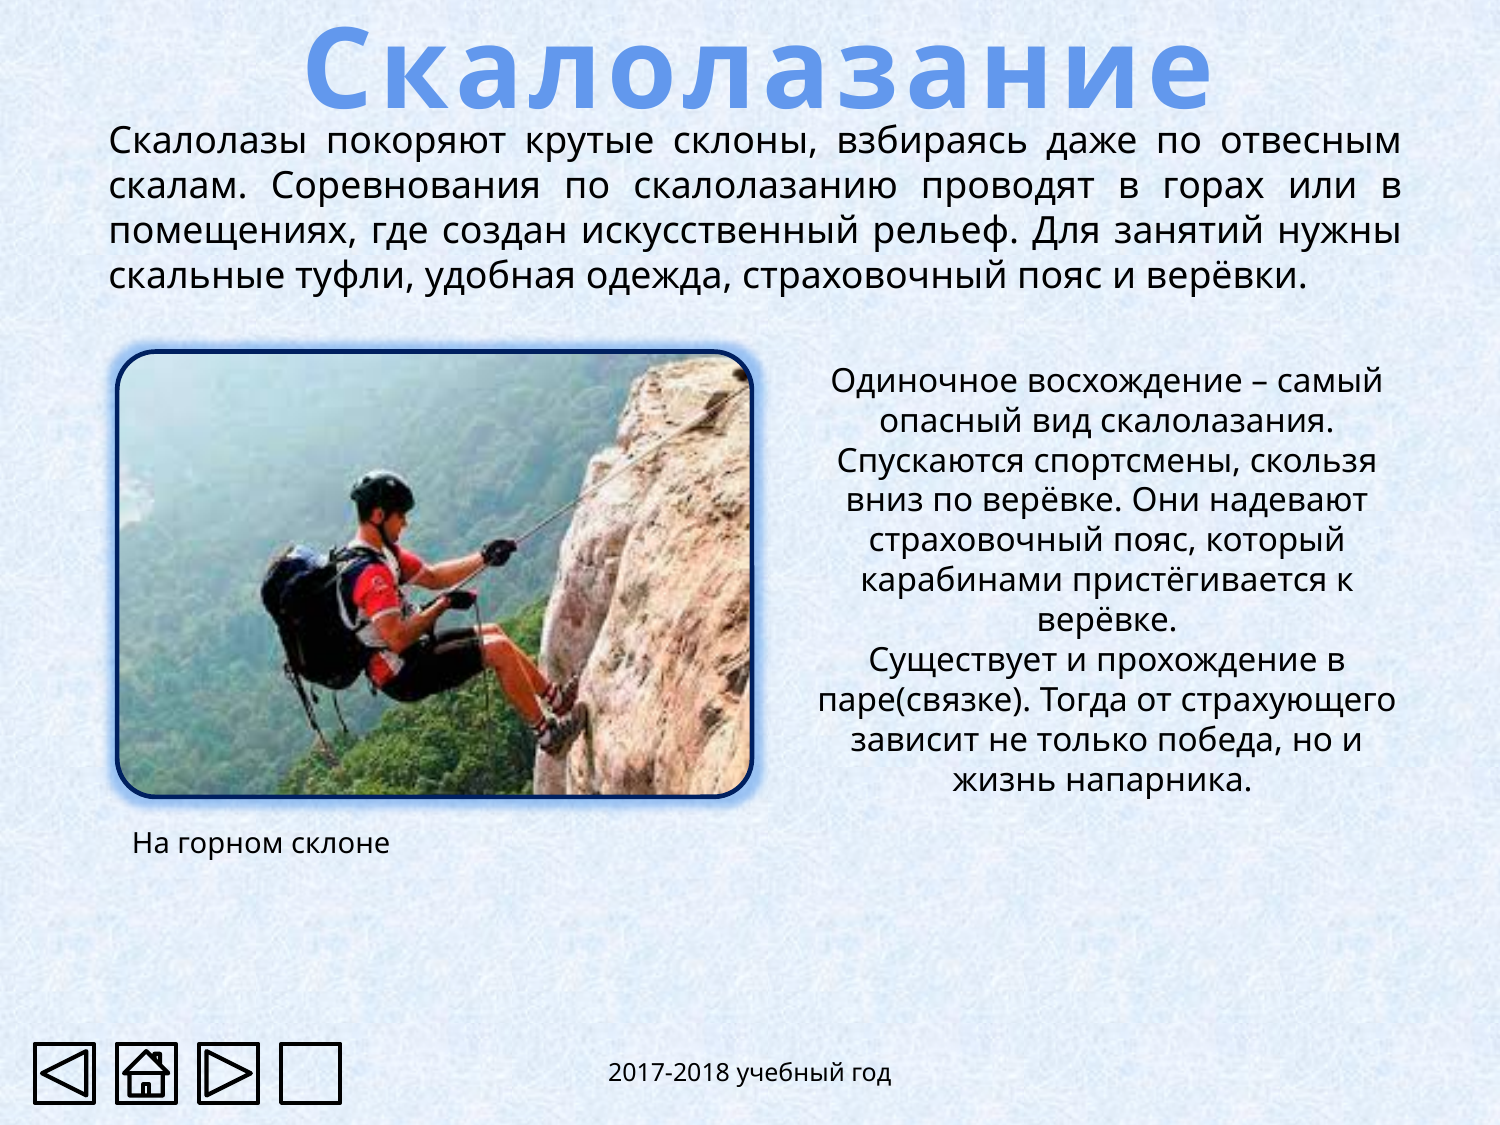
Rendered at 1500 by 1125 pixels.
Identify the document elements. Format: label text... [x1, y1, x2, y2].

picture [116, 351, 753, 798]
text_box На горном склоне [117, 816, 516, 867]
title Скалолазание [86, 11, 1395, 116]
text_box Скалолазы покоряют крутые склоны, взбираясь даже по отвесным скалам. Соревнования по скалолазанию проводят в горах или в помещениях, где создан искусственный рельеф. Для занятий нужны скальные туфли, удобная одежда, страховочный пояс и верёвки. [93, 108, 1418, 304]
text_box Одиночное восхождение – самый опасный вид скалолазания. Спускаются спортсмены, скользя вниз по верёвке. Они надевают страховочный пояс, который карабинами пристёгивается к верёвке. Существует и прохождение в паре(связке). Тогда от страхующего зависит не только победа, но и жизнь напарника. [785, 351, 1430, 806]
footer 2017-2018 учебный год [550, 1041, 950, 1102]
